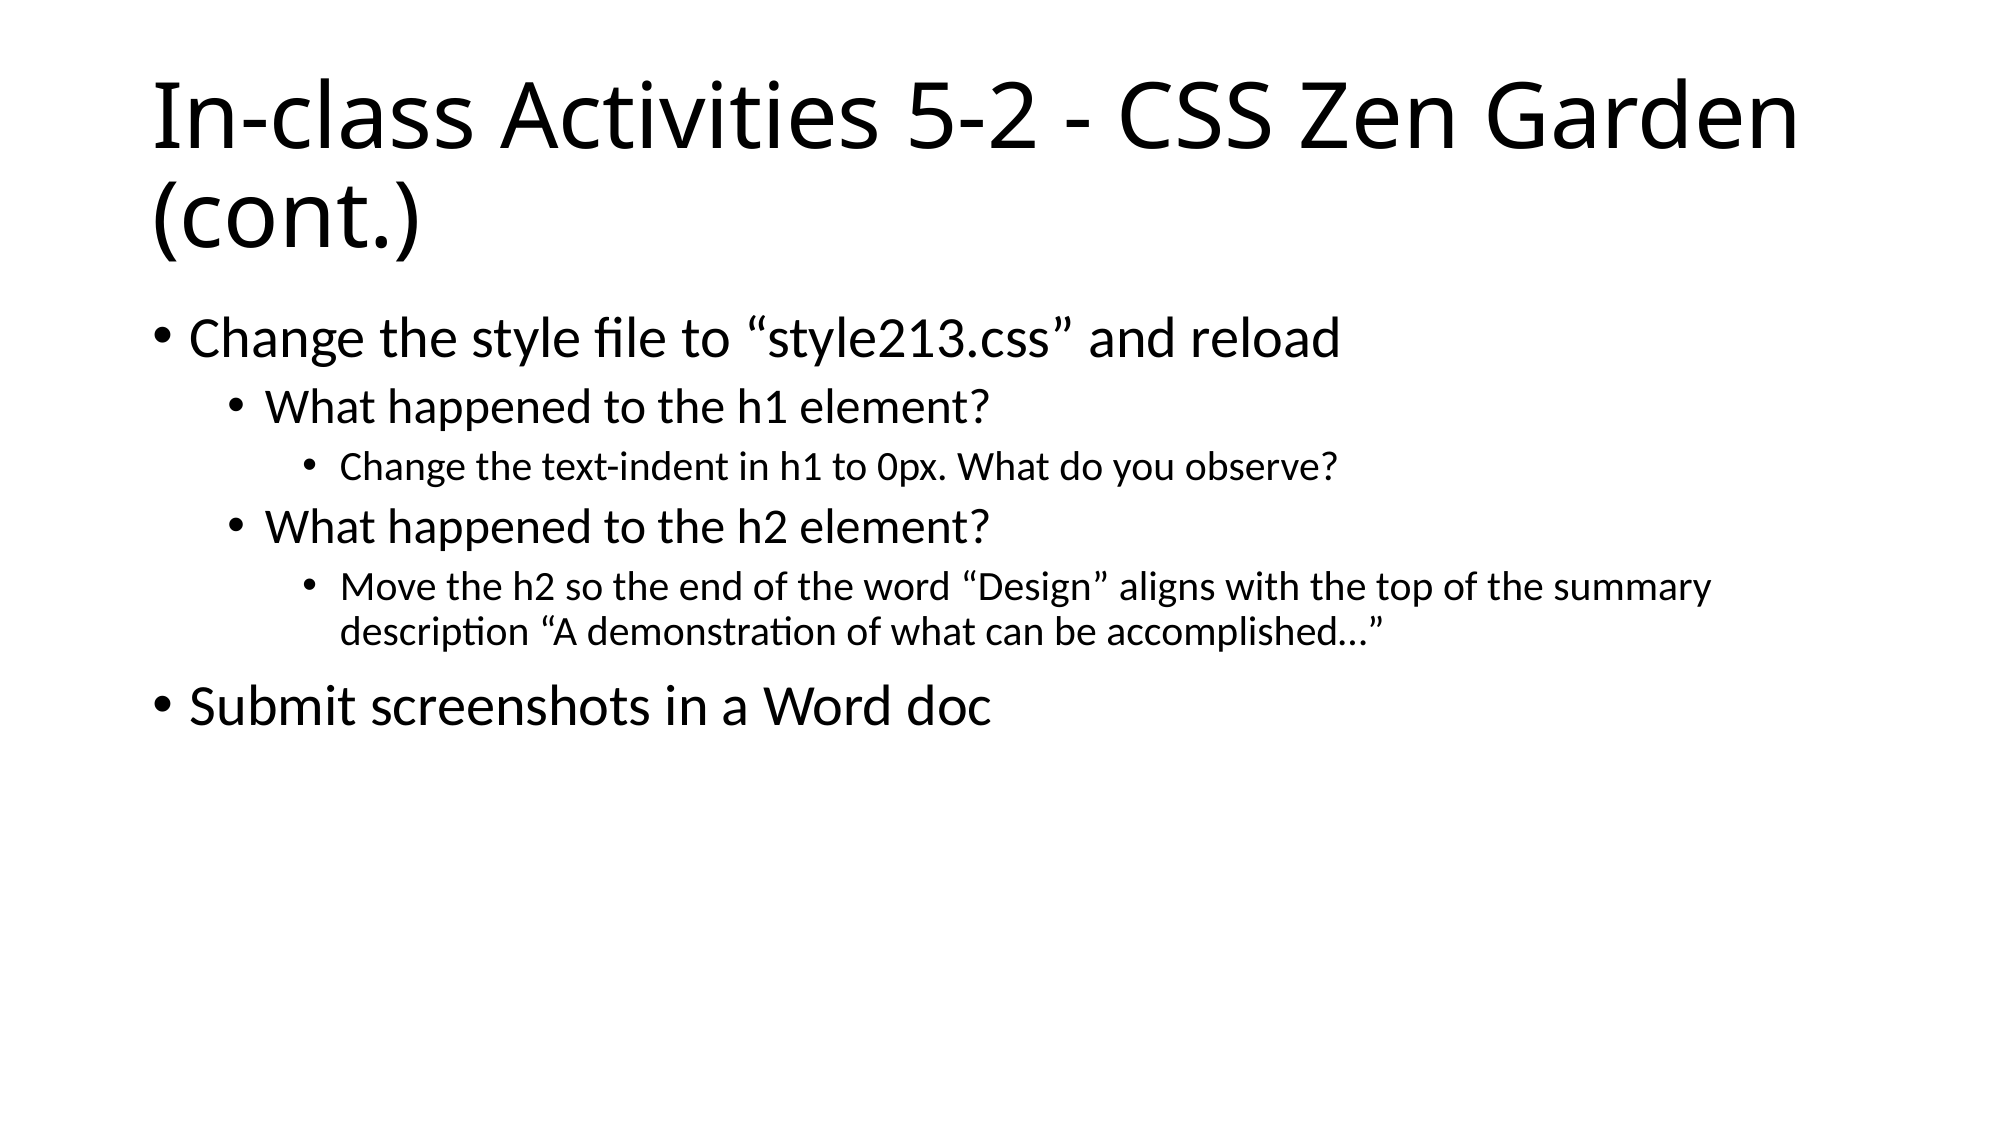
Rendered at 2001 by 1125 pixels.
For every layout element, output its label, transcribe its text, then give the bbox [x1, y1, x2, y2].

list Change the style file to “style213.css” and reload What happened to the h1 element? Change the text-indent in h1 to 0px. What do you observe? What happened to the h2 element? Move the h2 so the end of the word “Design” aligns with the top of the summary description “A demonstration of what can be accomplished…” Submit screenshots in a Word doc [137, 299, 1863, 1014]
title In-class Activities 5-2 - CSS Zen Garden (cont.) [137, 59, 1863, 278]
